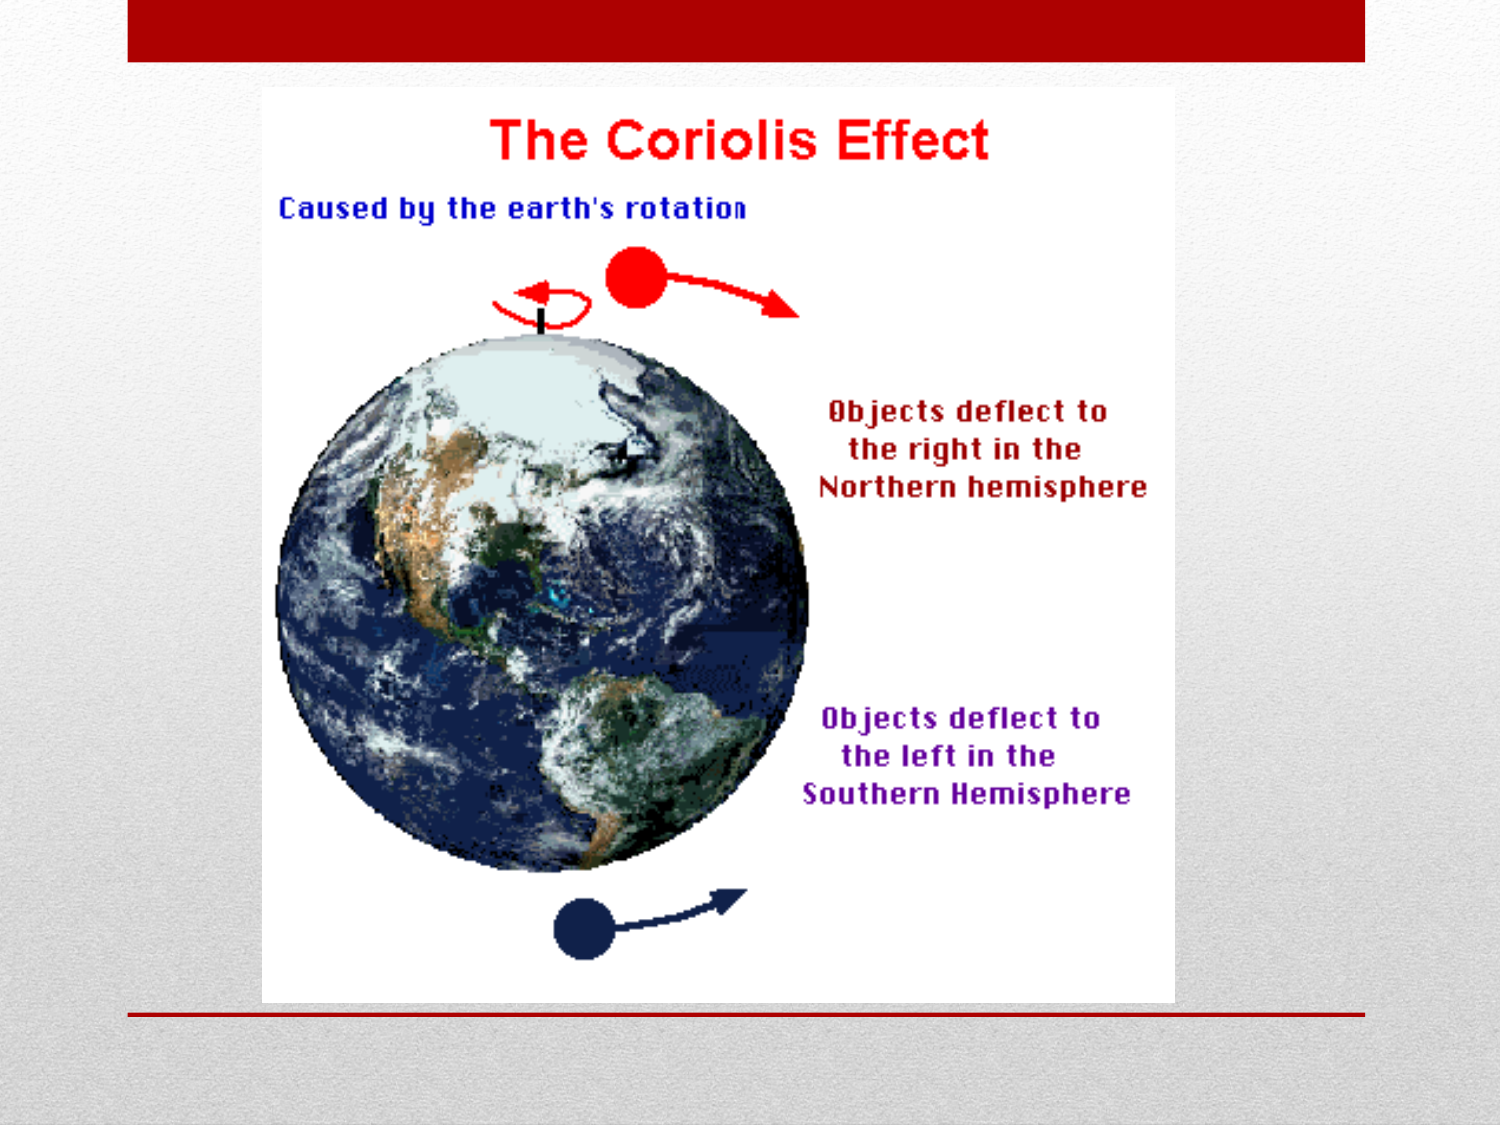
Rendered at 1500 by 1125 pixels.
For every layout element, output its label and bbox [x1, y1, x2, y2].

picture [261, 86, 1176, 1004]
